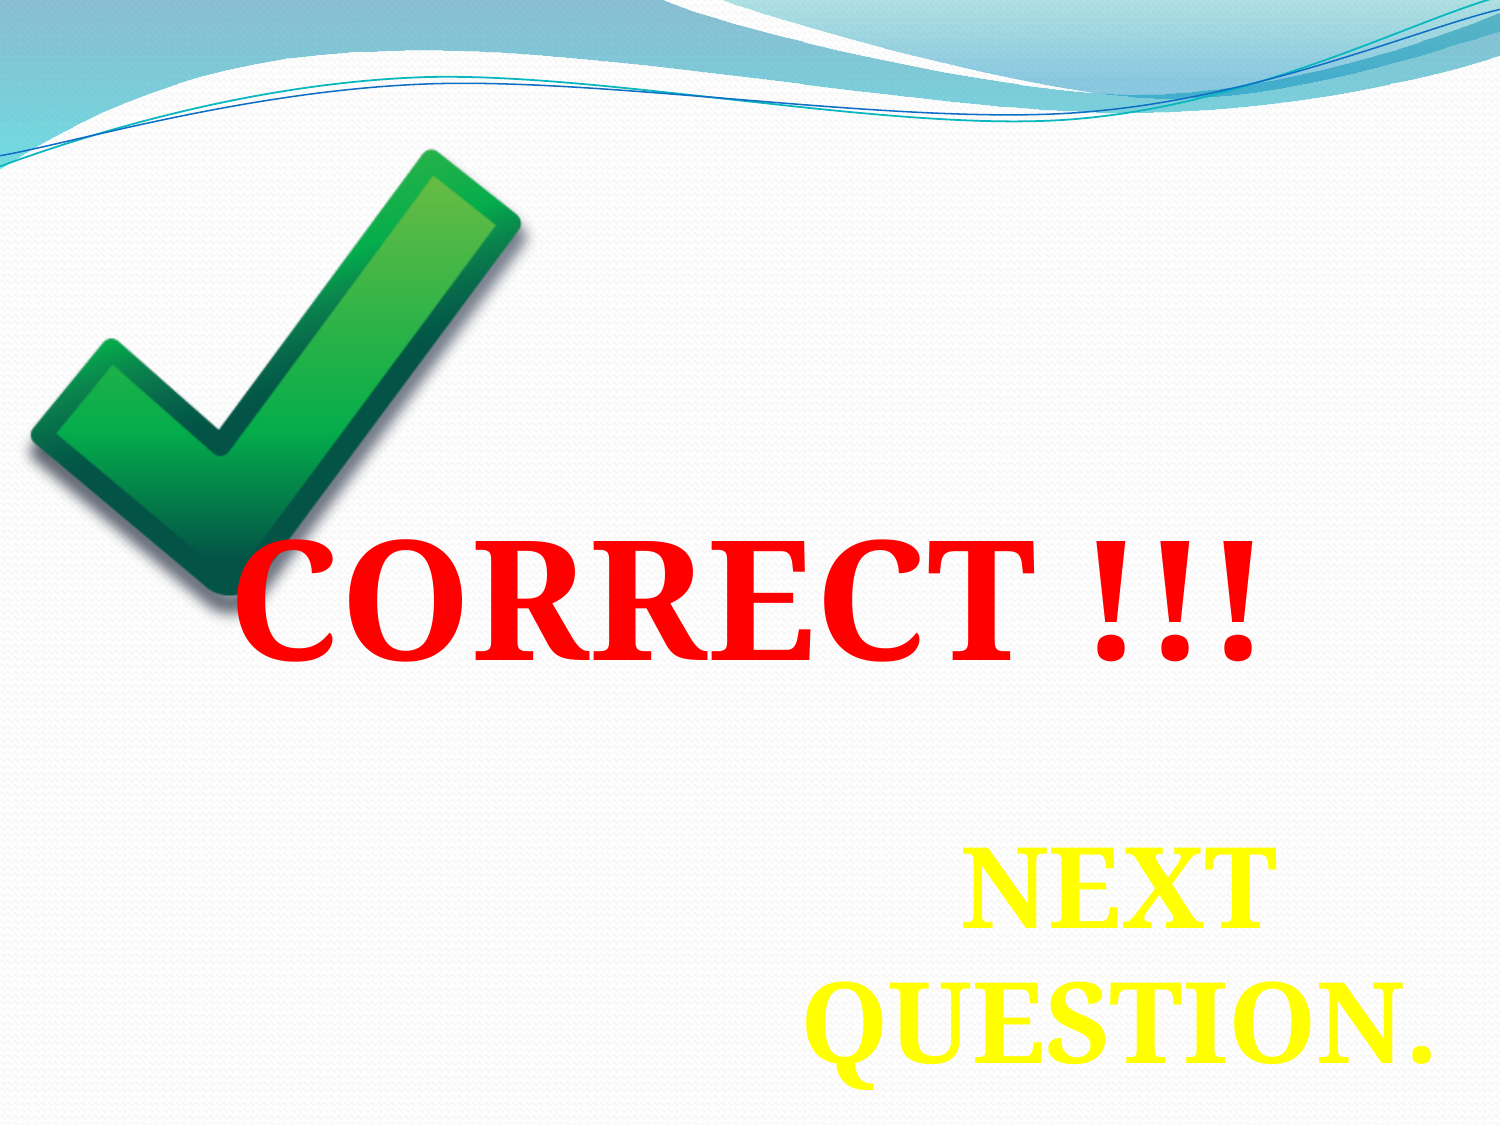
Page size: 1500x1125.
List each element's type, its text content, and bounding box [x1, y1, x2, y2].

text_box Next question. [761, 808, 1477, 1094]
text_box Correct !!! [213, 486, 1287, 702]
picture [0, 140, 569, 638]
